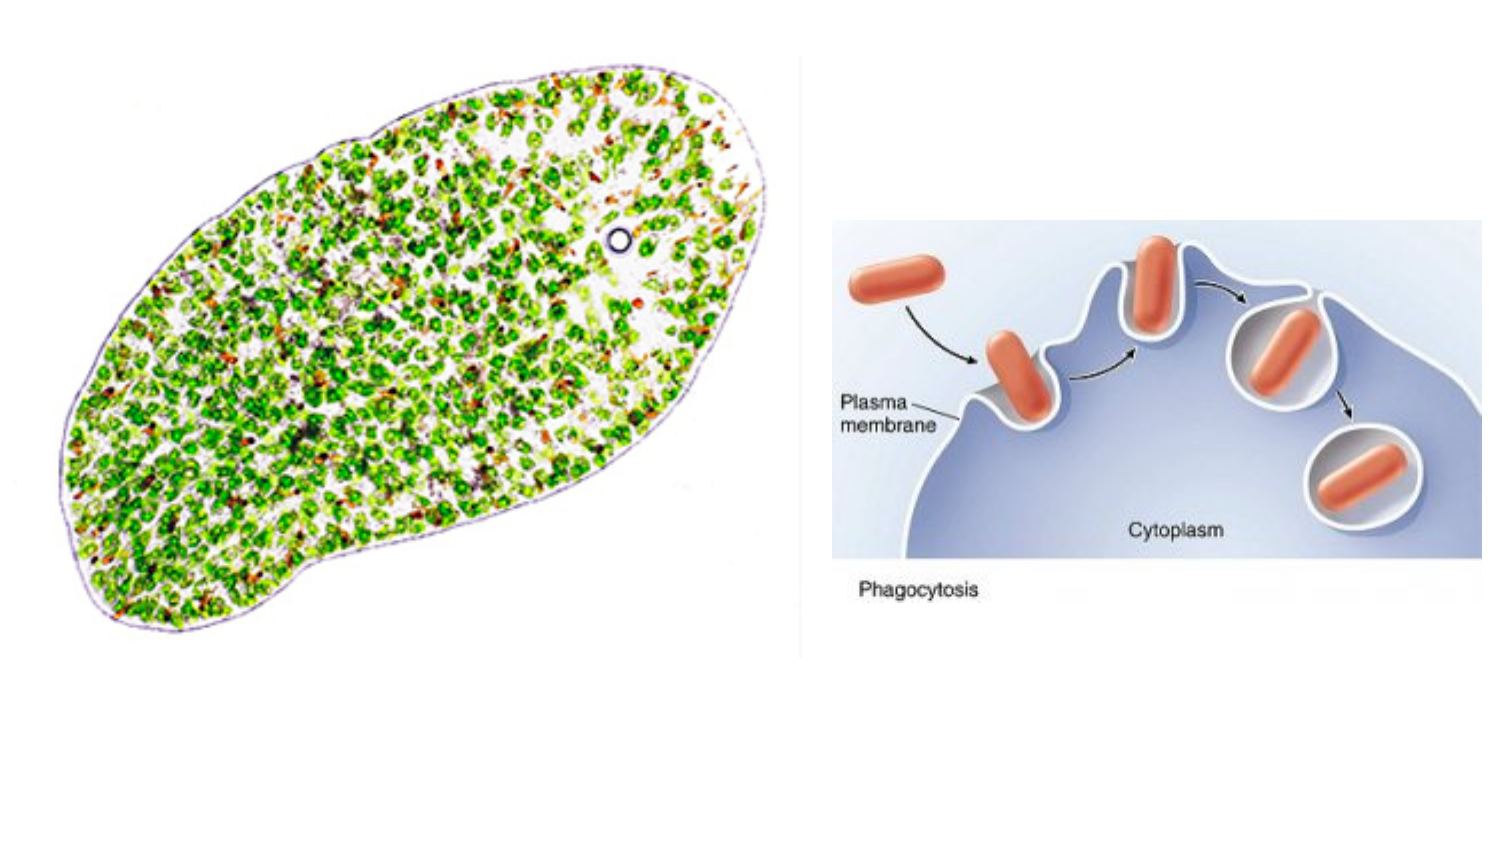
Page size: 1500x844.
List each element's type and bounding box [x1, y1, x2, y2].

picture [832, 220, 1482, 603]
picture [0, 55, 802, 659]
